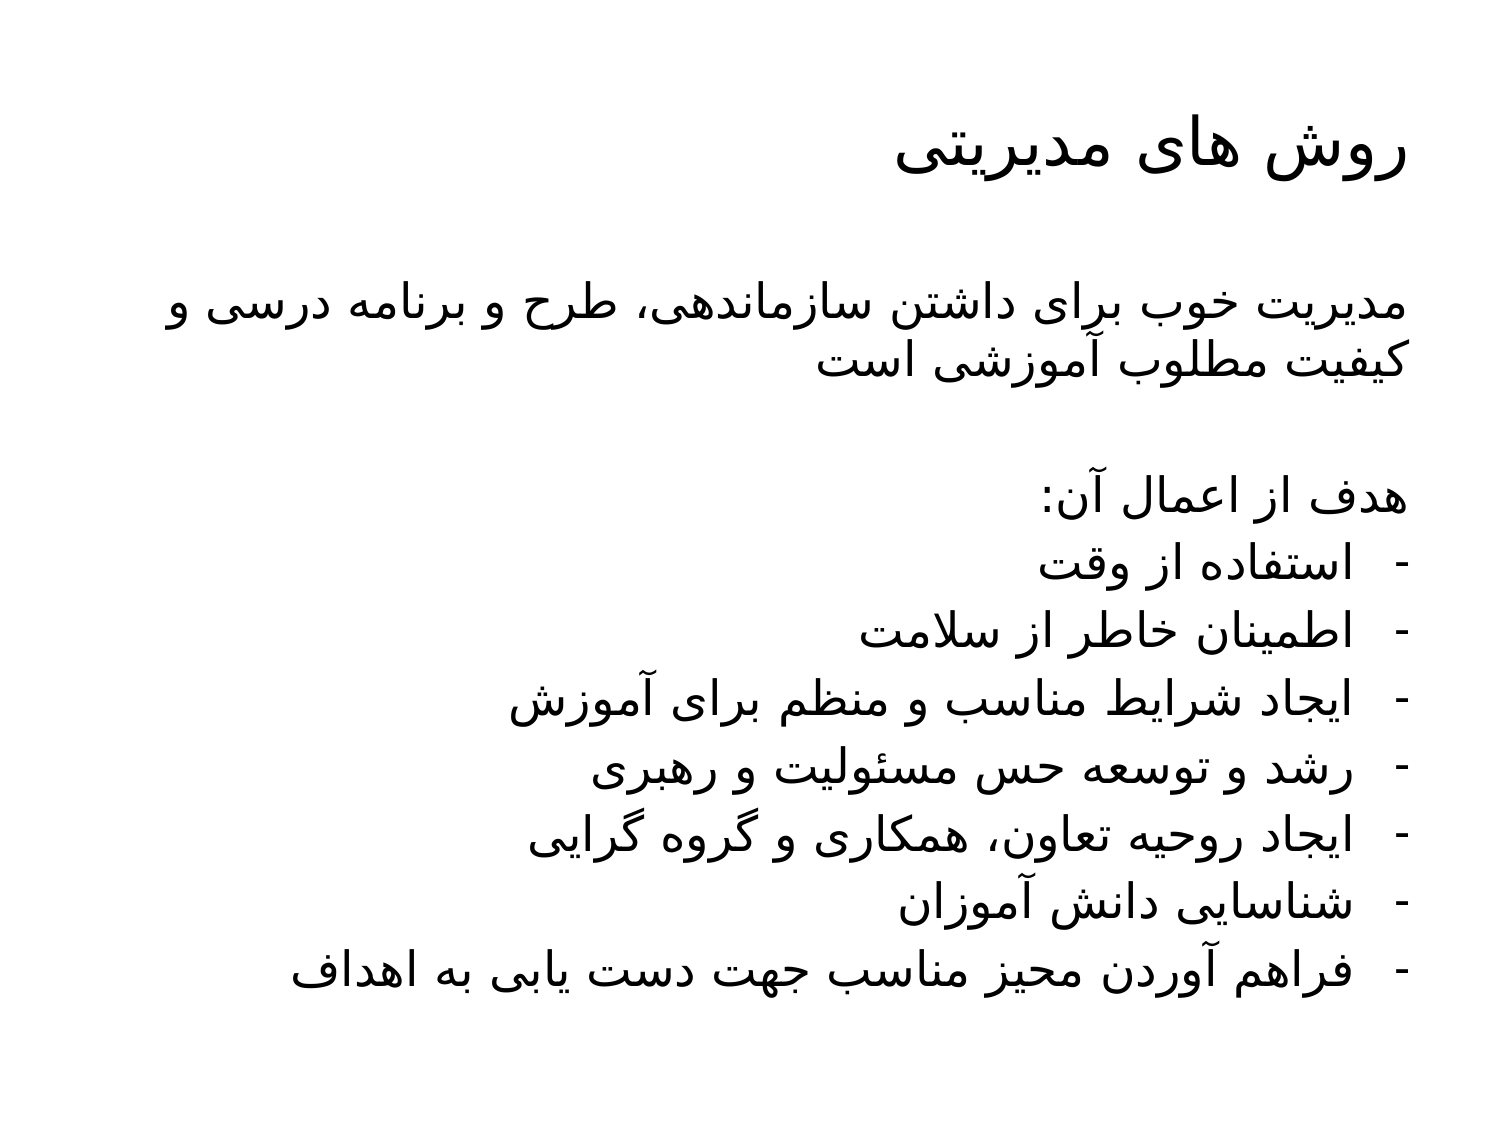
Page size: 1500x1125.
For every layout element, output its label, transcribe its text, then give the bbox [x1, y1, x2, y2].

title روش های مدیریتی [75, 45, 1425, 233]
list مدیریت خوب برای داشتن سازماندهی، طرح و برنامه درسی و کیفیت مطلوب آموزشی است هدف از اعمال آن: استفاده از وقت اطمینان خاطر از سلامت ایجاد شرایط مناسب و منظم برای آموزش رشد و توسعه حس مسئولیت و رهبری ایجاد روحیه تعاون، همکاری و گروه گرایی شناسایی دانش آموزان فراهم آوردن محیز مناسب جهت دست یابی به اهداف [75, 262, 1425, 1005]
